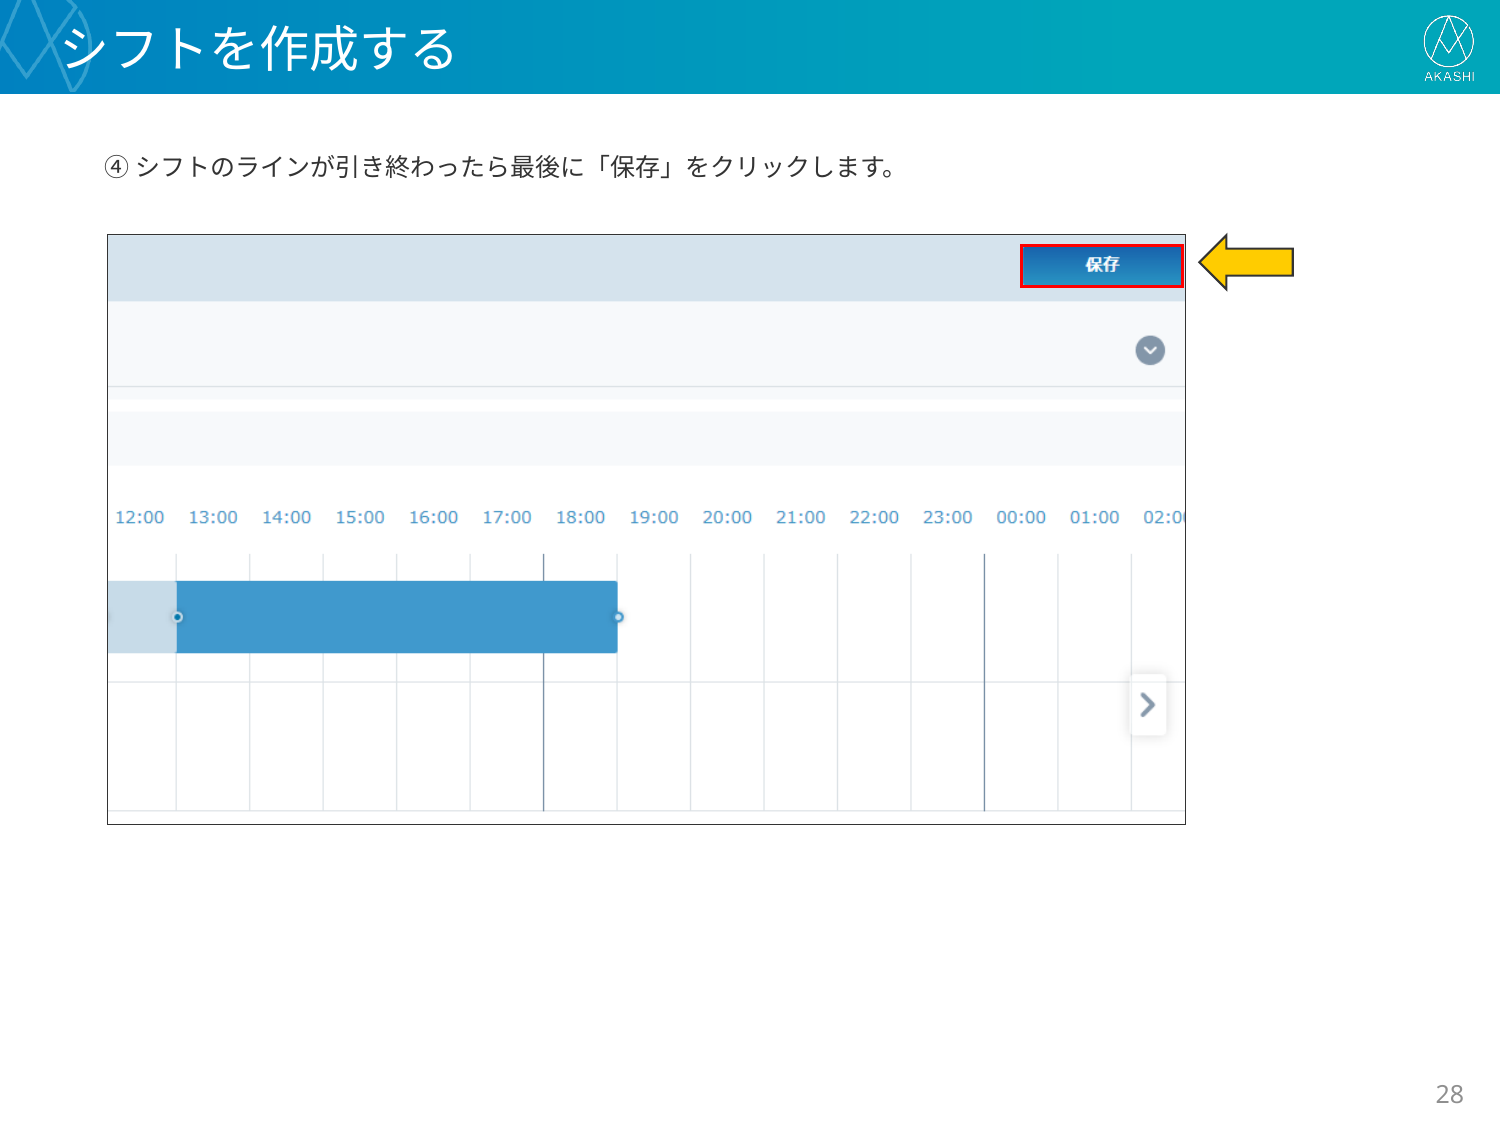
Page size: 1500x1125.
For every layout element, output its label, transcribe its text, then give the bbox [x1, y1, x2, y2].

slide_number 27 [1141, 1065, 1480, 1125]
text_box ④シフトのラインが引き終わったら最後に「保存」をクリックします。 [89, 144, 1245, 189]
picture [107, 234, 1186, 825]
picture [1416, 7, 1481, 89]
title シフトを作成する [44, 0, 1393, 92]
text_box [1197, 232, 1294, 292]
